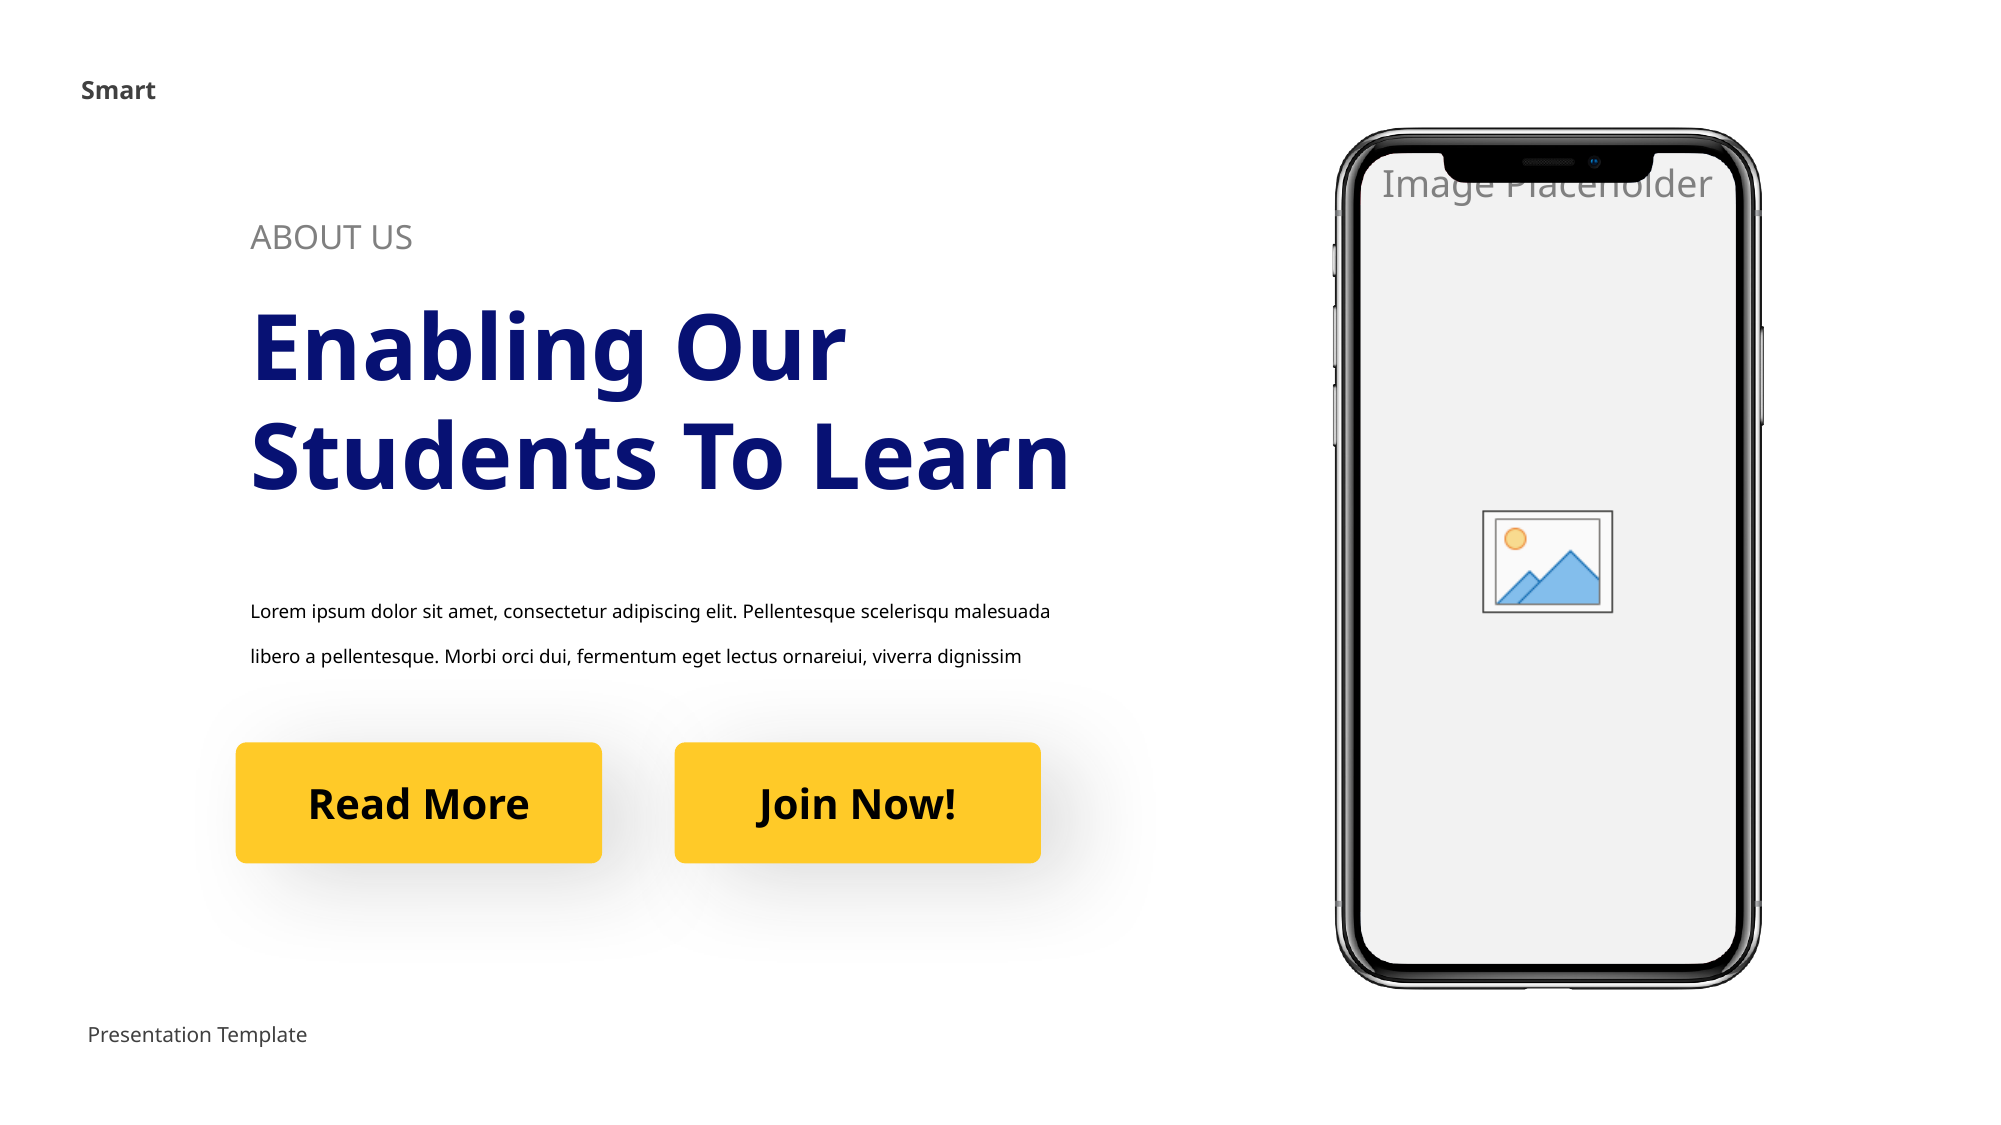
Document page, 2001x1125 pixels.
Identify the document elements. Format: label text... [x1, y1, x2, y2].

picture [1331, 125, 1765, 998]
text_box Join Now! [713, 770, 1002, 835]
text_box Lorem ipsum dolor sit amet, consectetur adipiscing elit. Pellentesque scelerisqu malesuada libero a pellentesque. Morbi orci dui, fermentum eget lectus ornareiui, viverra dignissim [235, 570, 1100, 675]
text_box Presentation Template [72, 1014, 323, 1055]
text_box Read More [275, 770, 563, 835]
text_box [673, 741, 1042, 865]
text_box ABOUT US [235, 208, 462, 264]
text_box Smart [66, 67, 172, 113]
text_box Enabling Our Students To Learn [235, 280, 1188, 516]
text_box [234, 741, 604, 865]
